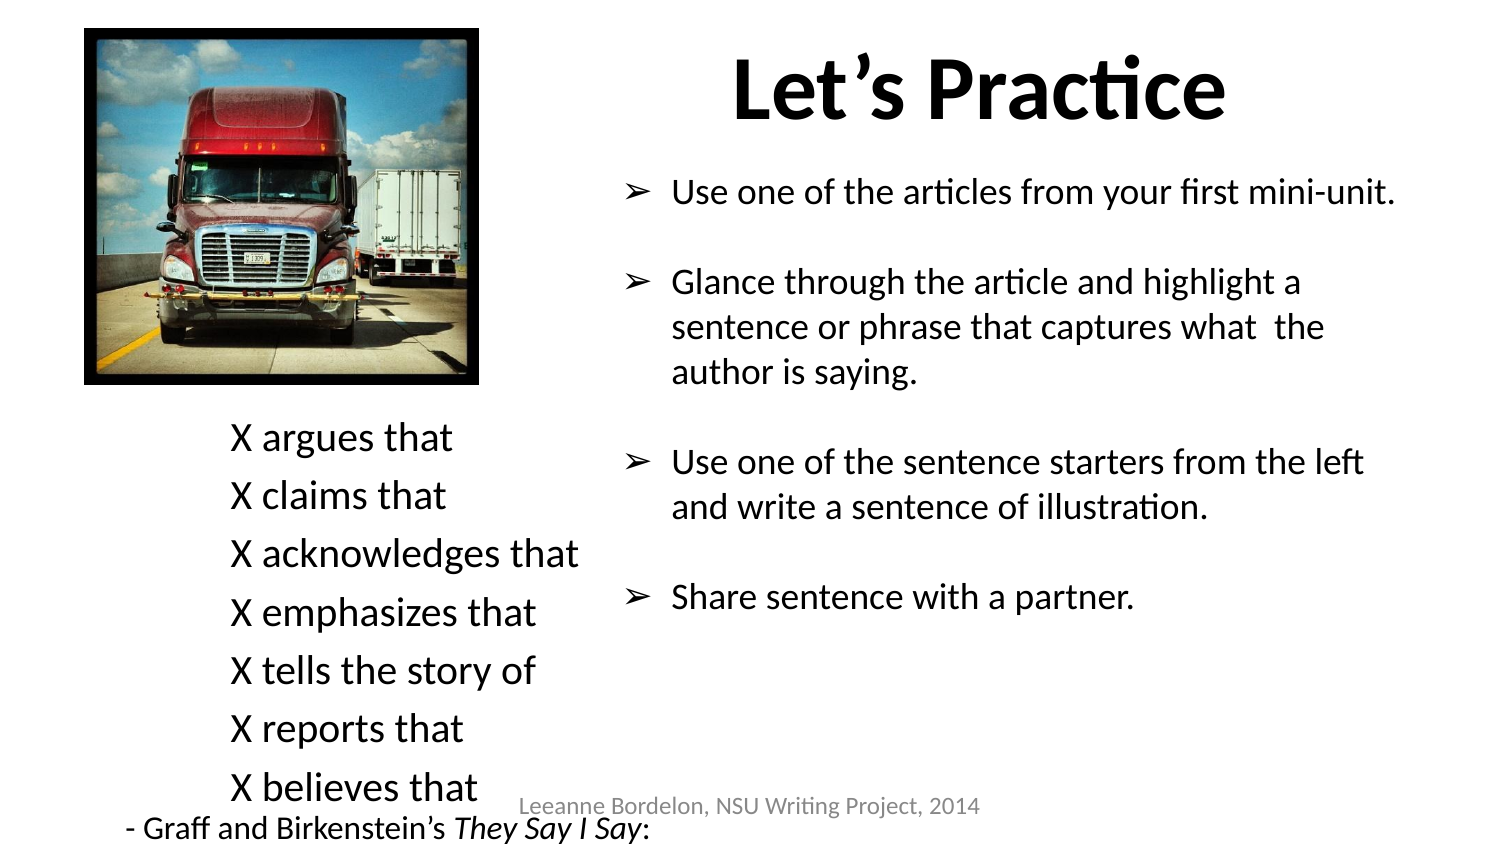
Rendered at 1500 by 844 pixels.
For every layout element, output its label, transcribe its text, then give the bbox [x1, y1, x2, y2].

picture [84, 27, 479, 385]
footer Leeanne Bordelon, NSU Writing Project, 2014 [496, 787, 1004, 822]
list X argues that X claims that X acknowledges that X emphasizes that X tells the story of X reports that X believes that - Graff and Birkenstein’s They Say I Say: [0, 413, 779, 844]
text_box Use one of the articles from your first mini-unit. Glance through the article and highlight a sentence or phrase that captures what the author is saying. Use one of the sentence starters from the left and write a sentence of illustration. Share sentence with a partner. [600, 159, 1444, 716]
title Let’s Practice [618, 46, 1343, 134]
